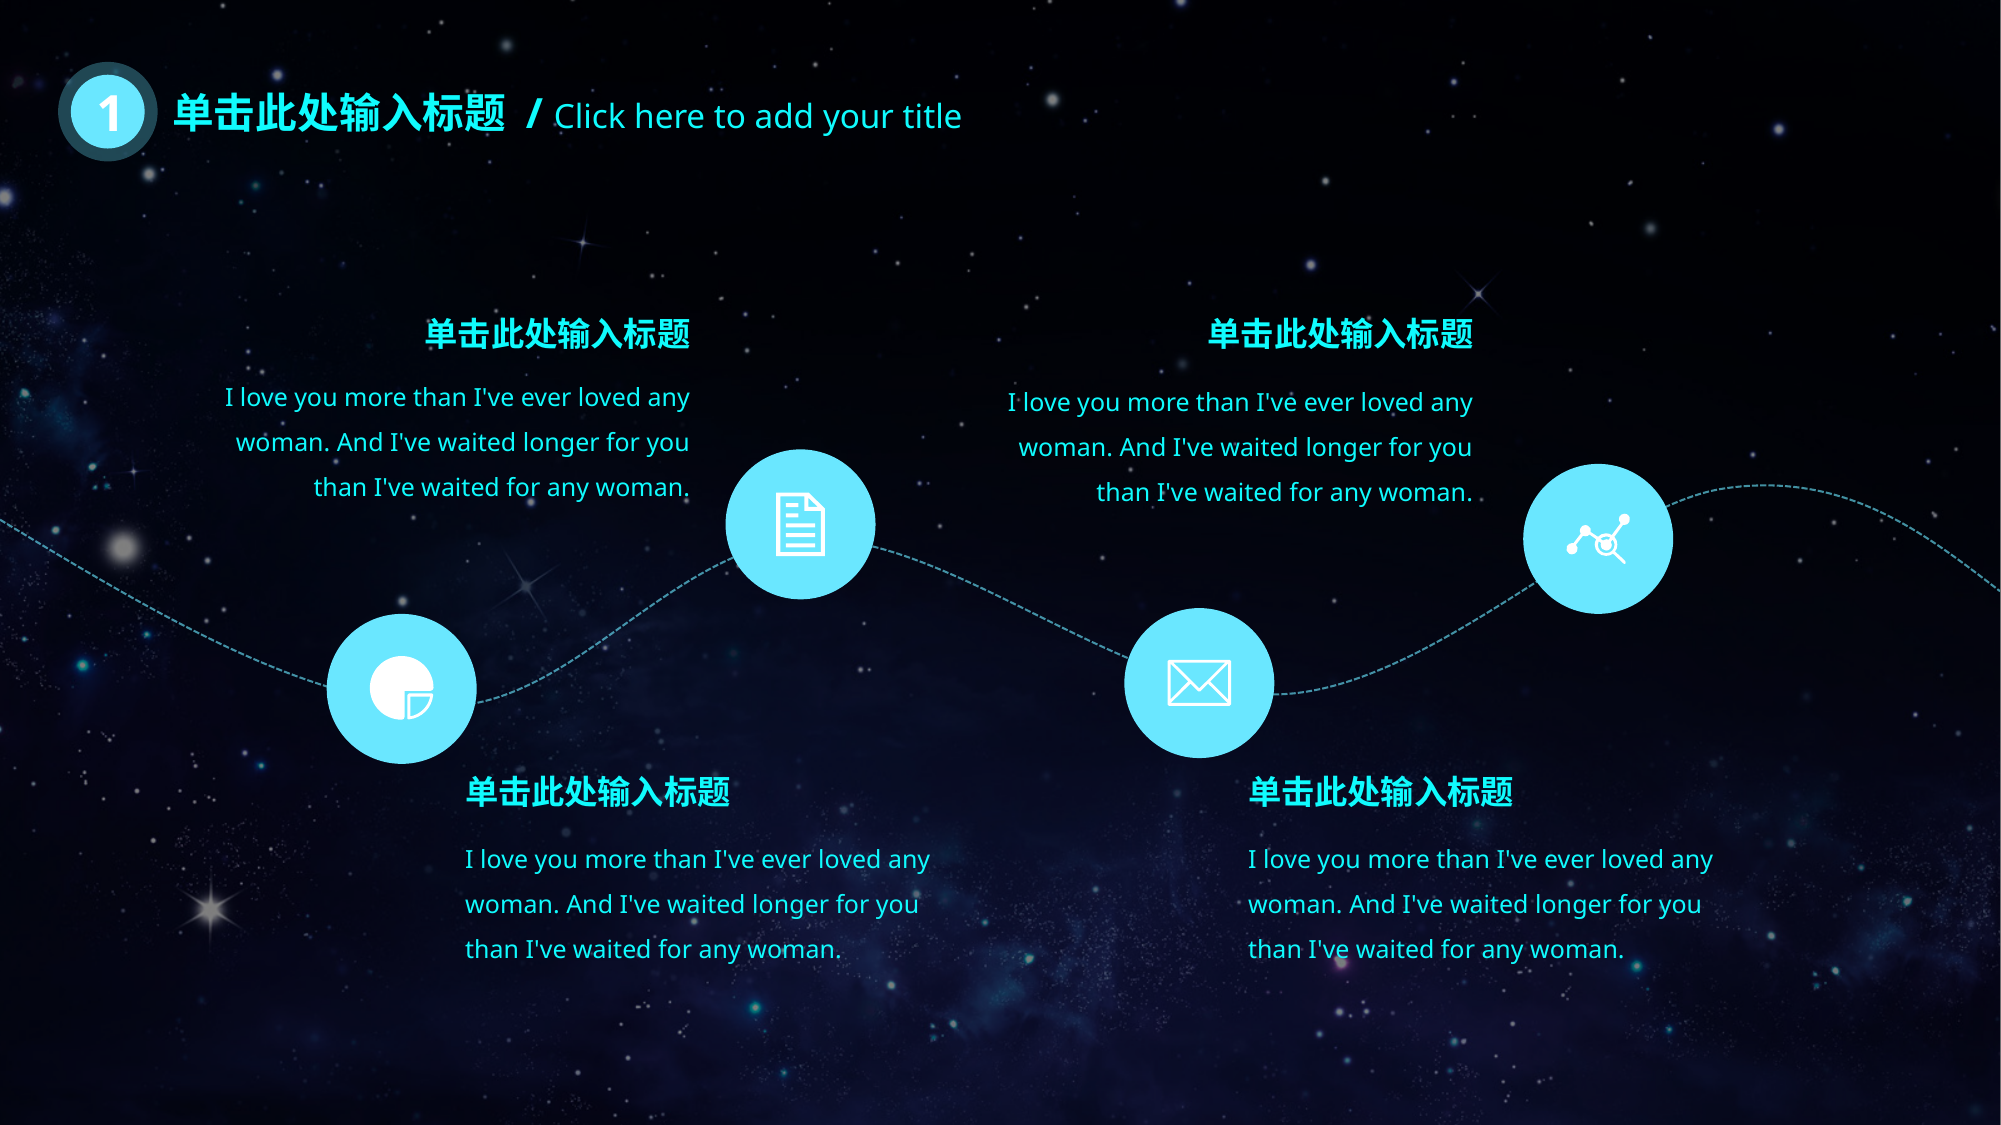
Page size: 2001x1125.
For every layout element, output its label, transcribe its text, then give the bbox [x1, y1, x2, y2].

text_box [1124, 608, 1275, 759]
text_box [876, 546, 1523, 696]
text_box 单击此处输入标题 / Click here to add your title [158, 78, 1017, 144]
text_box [1233, 763, 1744, 974]
text_box [0, 518, 725, 704]
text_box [450, 763, 961, 974]
picture [0, 0, 2001, 1125]
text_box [978, 306, 1489, 516]
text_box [195, 306, 706, 511]
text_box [725, 449, 876, 600]
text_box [326, 613, 477, 764]
text_box [1674, 484, 2000, 593]
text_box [1523, 463, 1674, 614]
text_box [58, 61, 158, 162]
